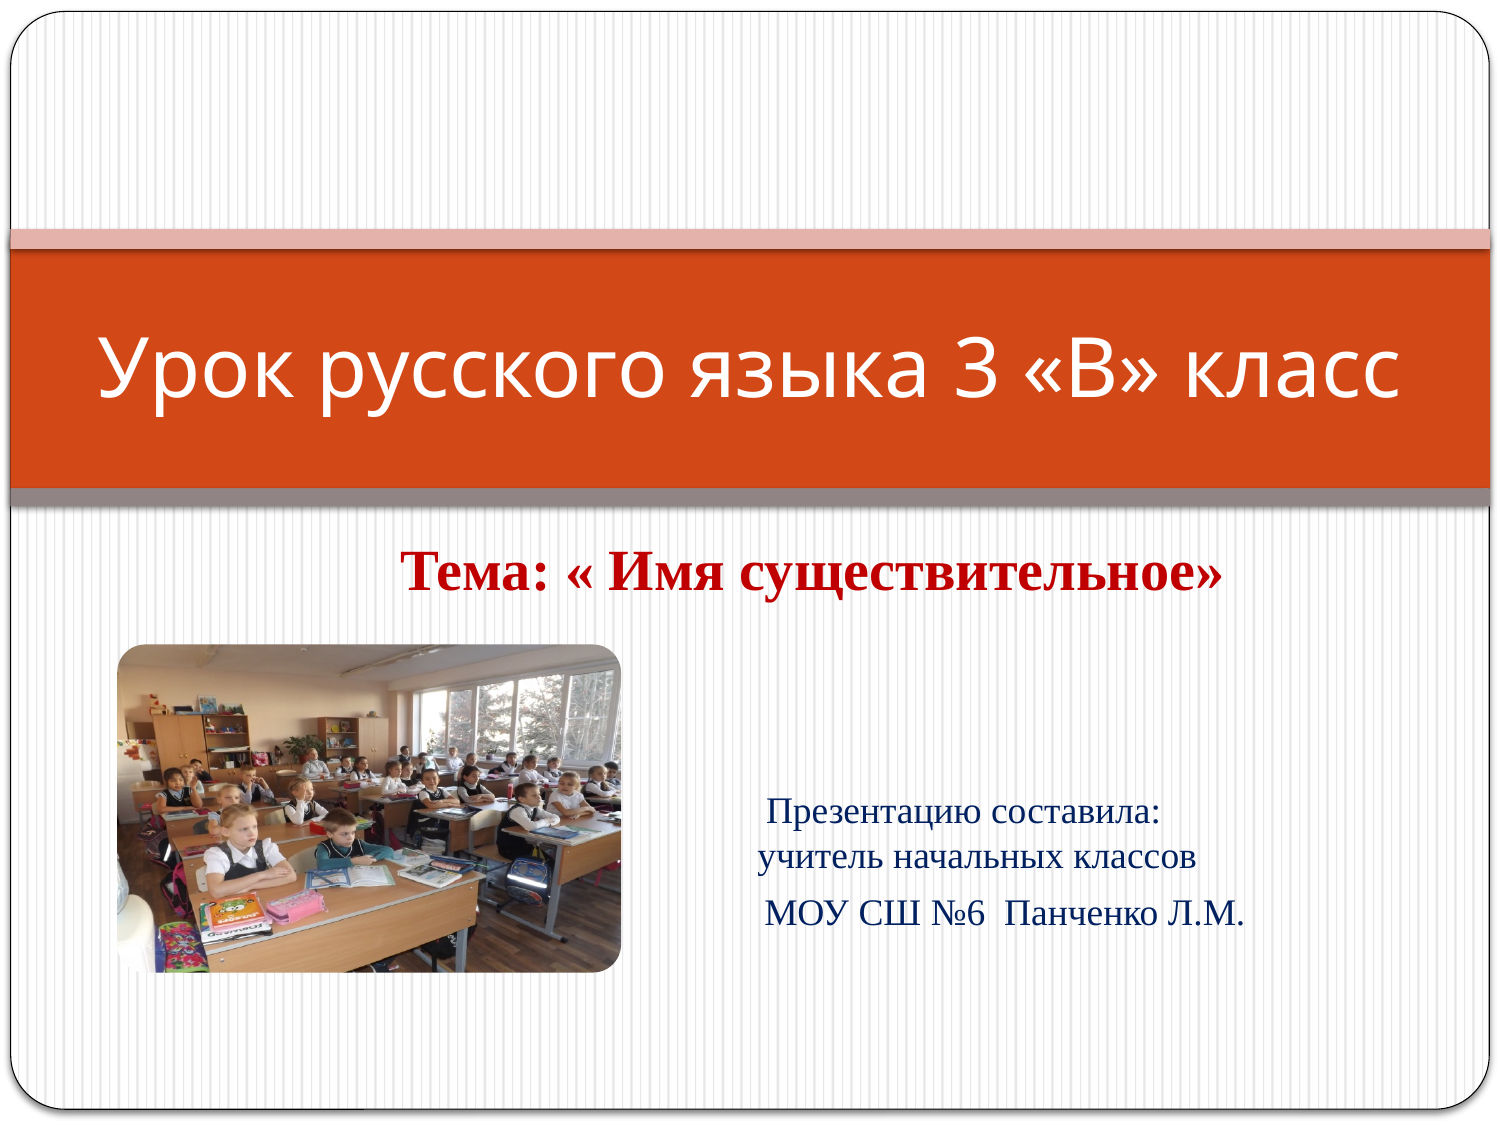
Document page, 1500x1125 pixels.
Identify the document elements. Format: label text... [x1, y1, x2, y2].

subtitle Тема: « Имя существительное» Презентацию составила: учитель начальных классов МОУ СШ №6 Панченко Л.М. [212, 525, 1263, 997]
title Урок русского языка 3 «В» класс [75, 247, 1425, 489]
picture [116, 644, 622, 973]
